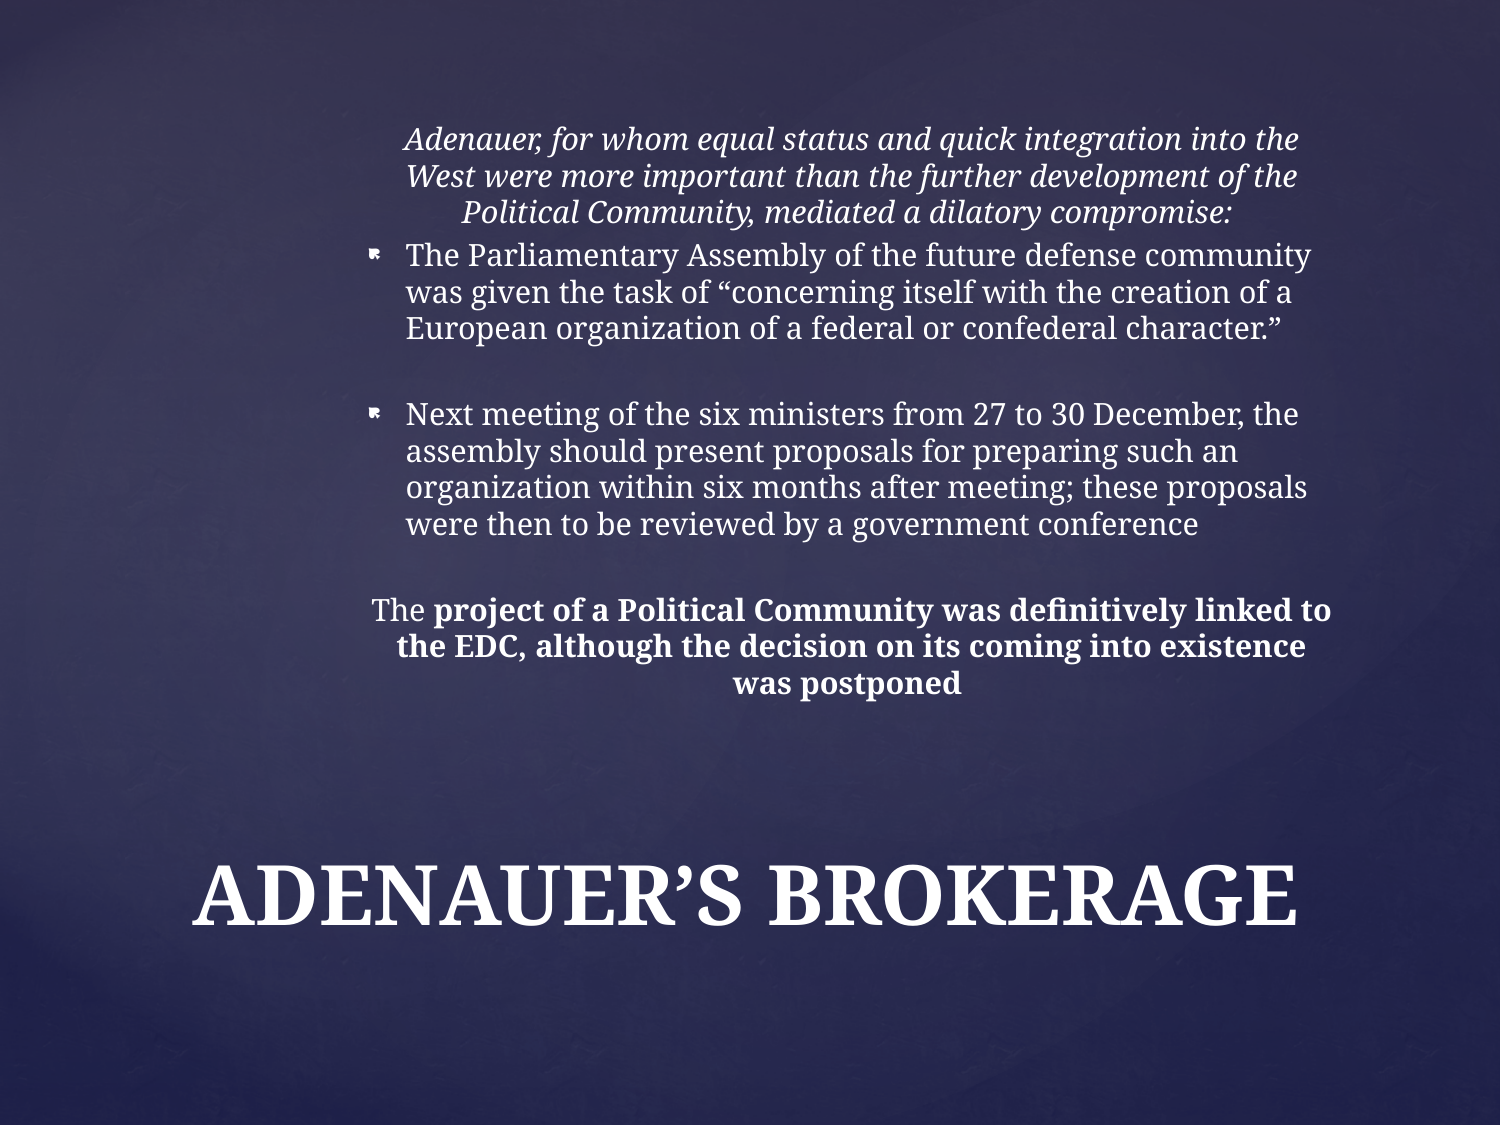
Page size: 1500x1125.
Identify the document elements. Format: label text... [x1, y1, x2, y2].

list Adenauer, for whom equal status and quick integration into the West were more important than the further development of the Political Community, mediated a dilatory compromise: The Parliamentary Assembly of the future defense community was given the task of “concerning itself with the creation of a European organization of a federal or confederal character.” Next meeting of the six ministers from 27 to 30 December, the assembly should present proposals for preparing such an organization within six months after meeting; these proposals were then to be reviewed by a government conference The project of a Political Community was definitively linked to the EDC, although the decision on its coming into existence was postponed [350, 112, 1350, 713]
title ADENAUER’S BROKERAGE [127, 800, 1365, 950]
